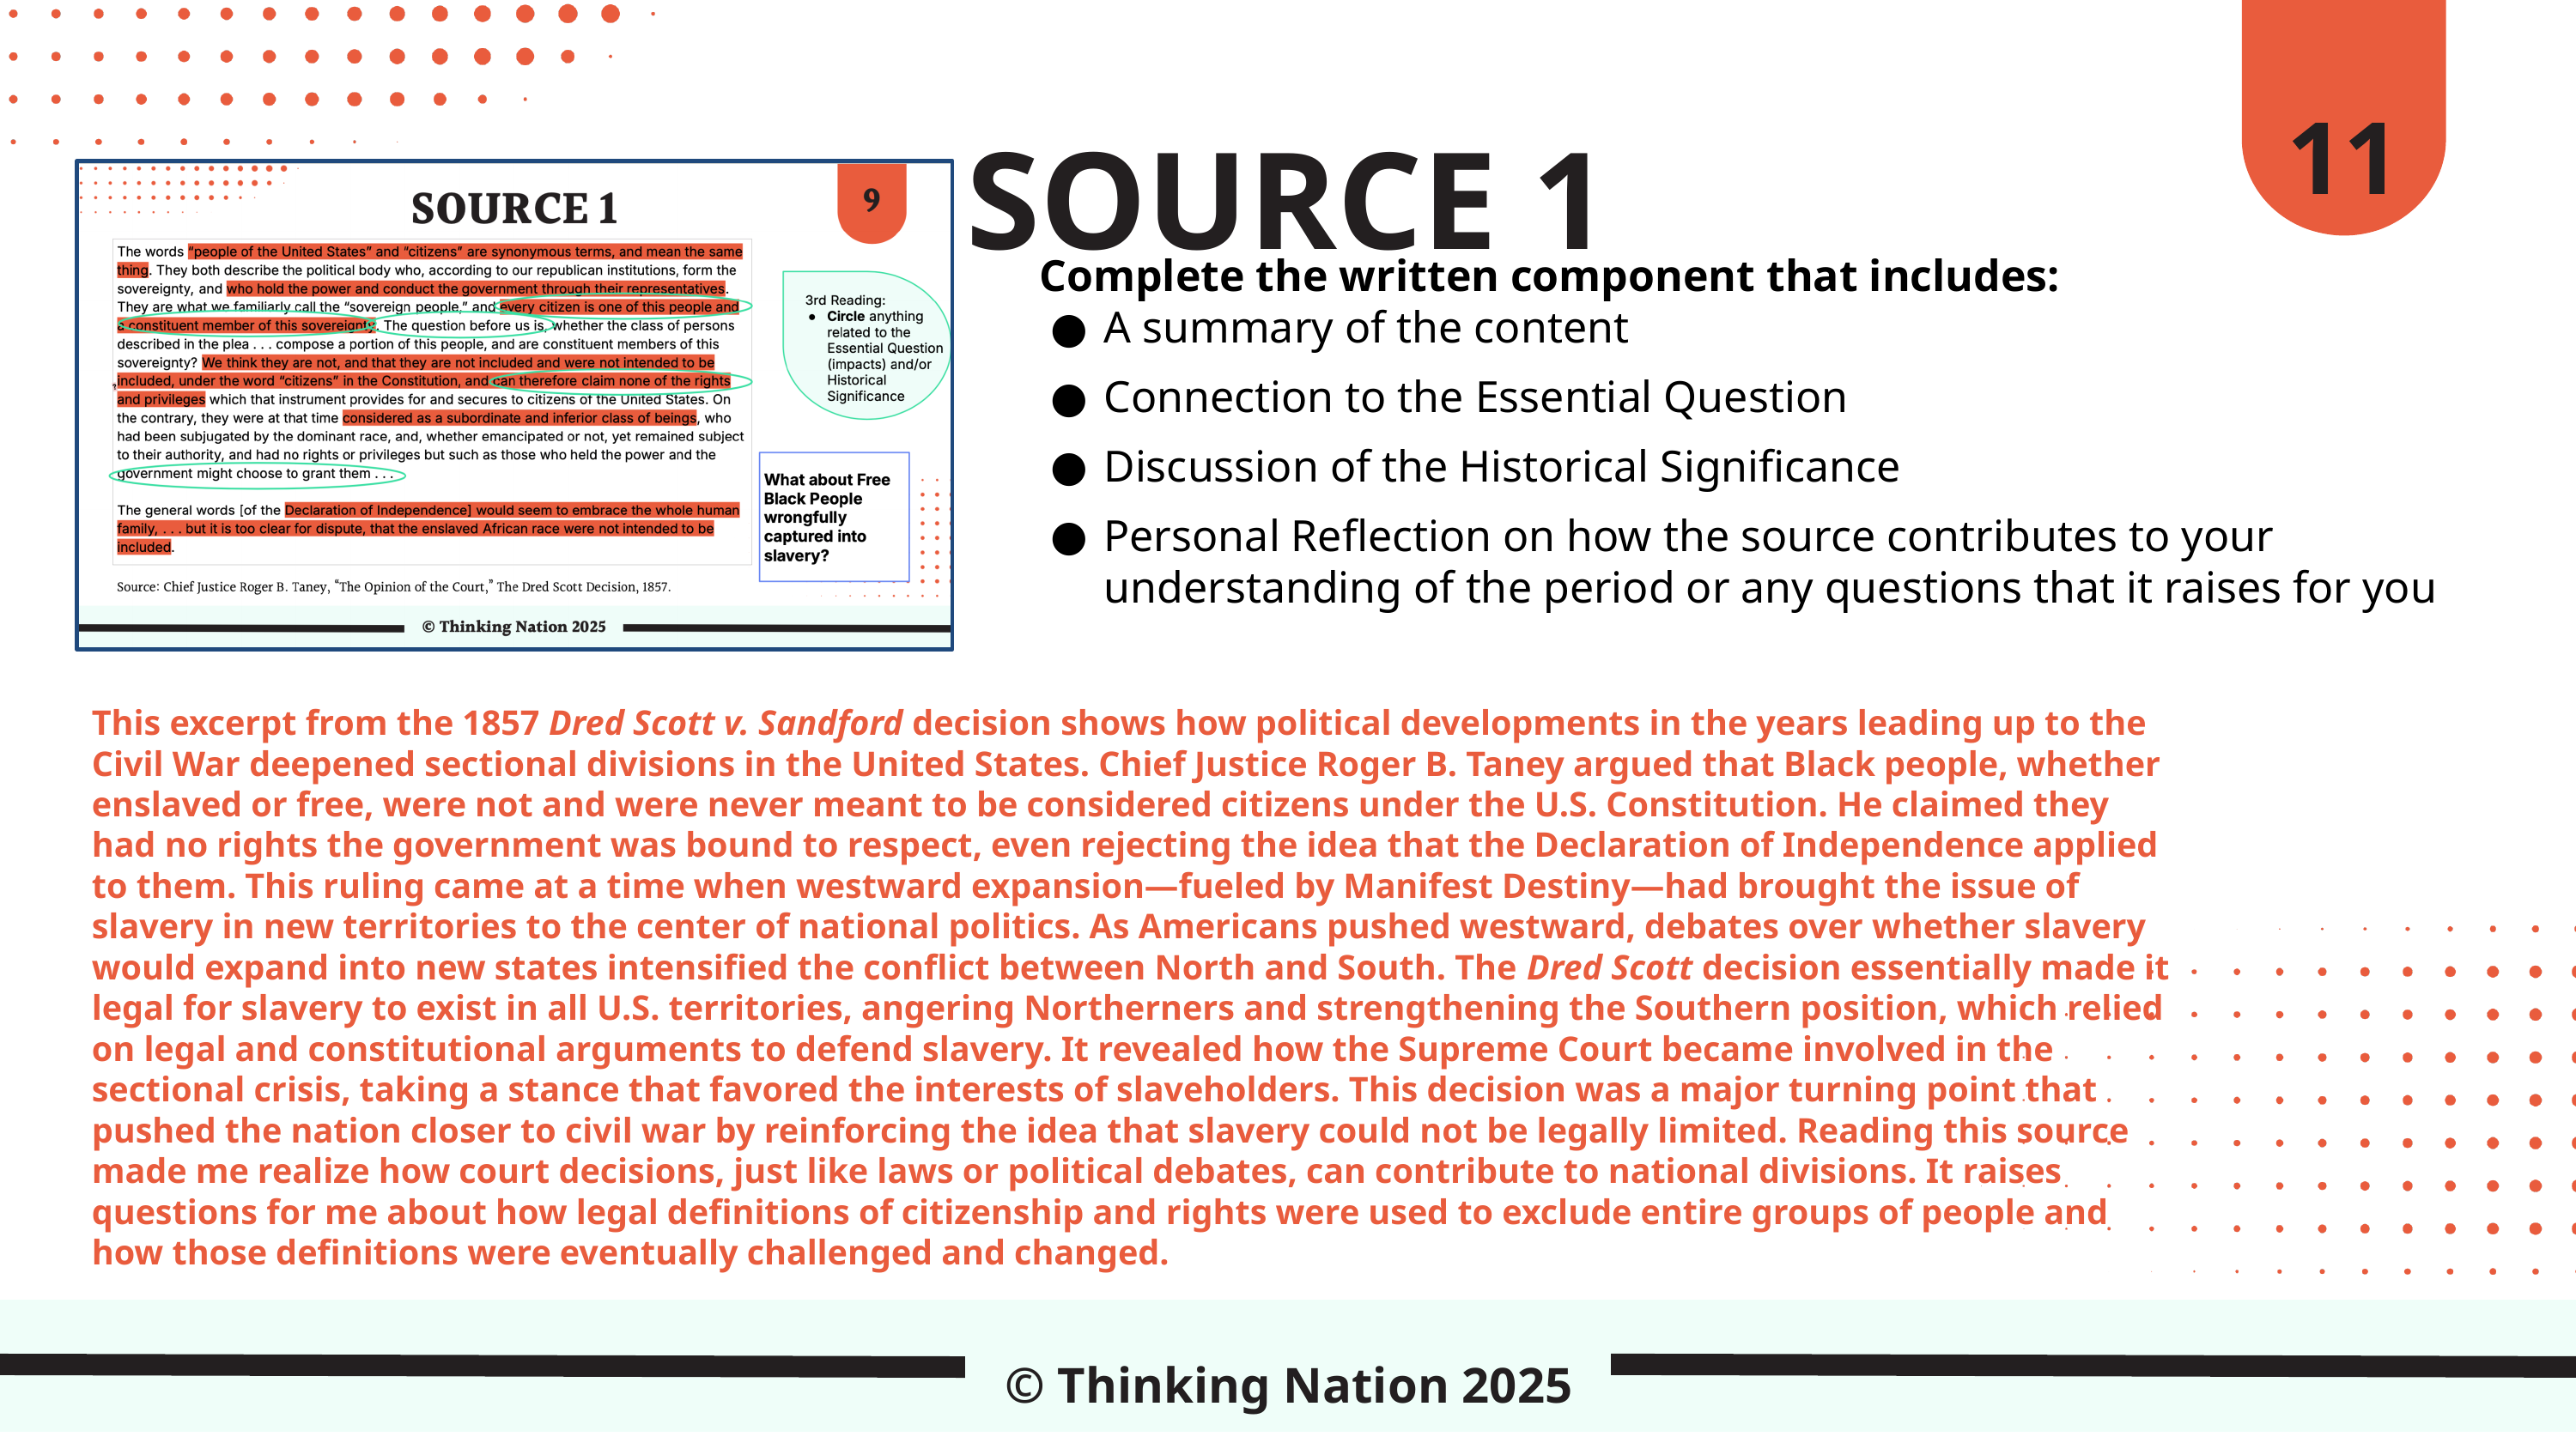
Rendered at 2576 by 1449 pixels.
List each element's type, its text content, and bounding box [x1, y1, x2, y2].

picture [78, 162, 951, 648]
text_box Complete the written component that includes: A summary of the content Connection to the Essential Question Discussion of the Historical Significance Personal Reflection on how the source contributes to your understanding of the period or any questions that it raises for you [1026, 235, 2454, 660]
text_box [0, 0, 660, 145]
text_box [2233, 0, 2455, 236]
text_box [0, 1299, 2576, 1433]
text_box This excerpt from the 1857 Dred Scott v. Sandford decision shows how political developments in the years leading up to the Civil War deepened sectional divisions in the United States. Chief Justice Roger B. Taney argued that Black people, whether enslaved or free, were not and were never meant to be considered citizens under the U.S. Constitution. He claimed they had no rights the government was bound to respect, even rejecting the idea that the Declaration of Independence applied to them. This ruling came at a time when westward expansion—fueled by Manifest Destiny—had brought the issue of slavery in new territories to the center of national politics. As Americans pushed westward, debates over whether slavery would expand into new states intensified the conflict between North and South. The Dred Scott decision essentially made it legal for slavery to exist in all U.S. territories, angering Northerners and strengthening the Southern position, which relied on legal and constitutional arguments to defend slavery. It revealed how the Supreme Court became involved in the sectional crisis, taking a stance that favored the interests of slaveholders. This decision was a major turning point that pushed the nation closer to civil war by reinforcing the idea that slavery could not be legally limited. Reading this source made me realize how court decisions, just like laws or political debates, can contribute to national divisions. It raises questions for me about how legal definitions of citizenship and rights were used to exclude entire groups of people and how those definitions were eventually challenged and changed. [78, 688, 2187, 1285]
text_box [2187, 925, 2576, 1275]
text_box SOURCE 1 [506, 51, 2070, 276]
